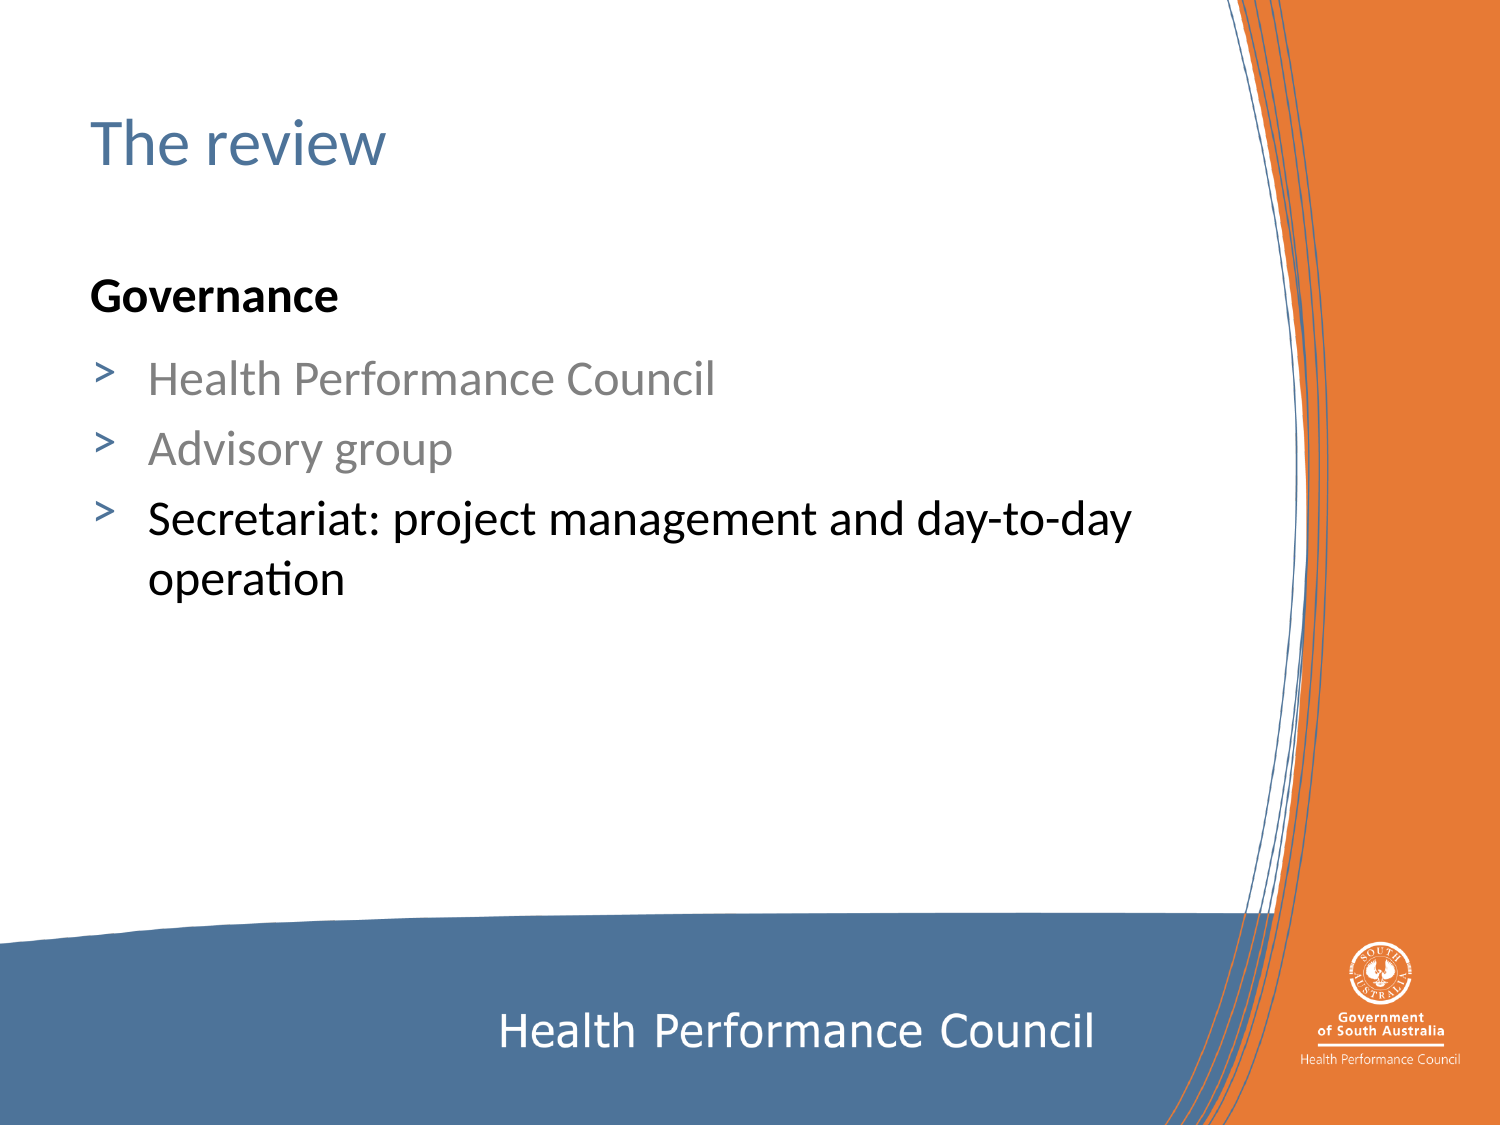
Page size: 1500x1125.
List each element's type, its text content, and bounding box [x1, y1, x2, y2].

list Governance [75, 255, 1258, 327]
title The review [75, 45, 1103, 233]
list Health Performance Council Advisory group Secretariat: project management and day-to-day operation [76, 338, 1235, 906]
picture [0, 0, 1500, 1125]
